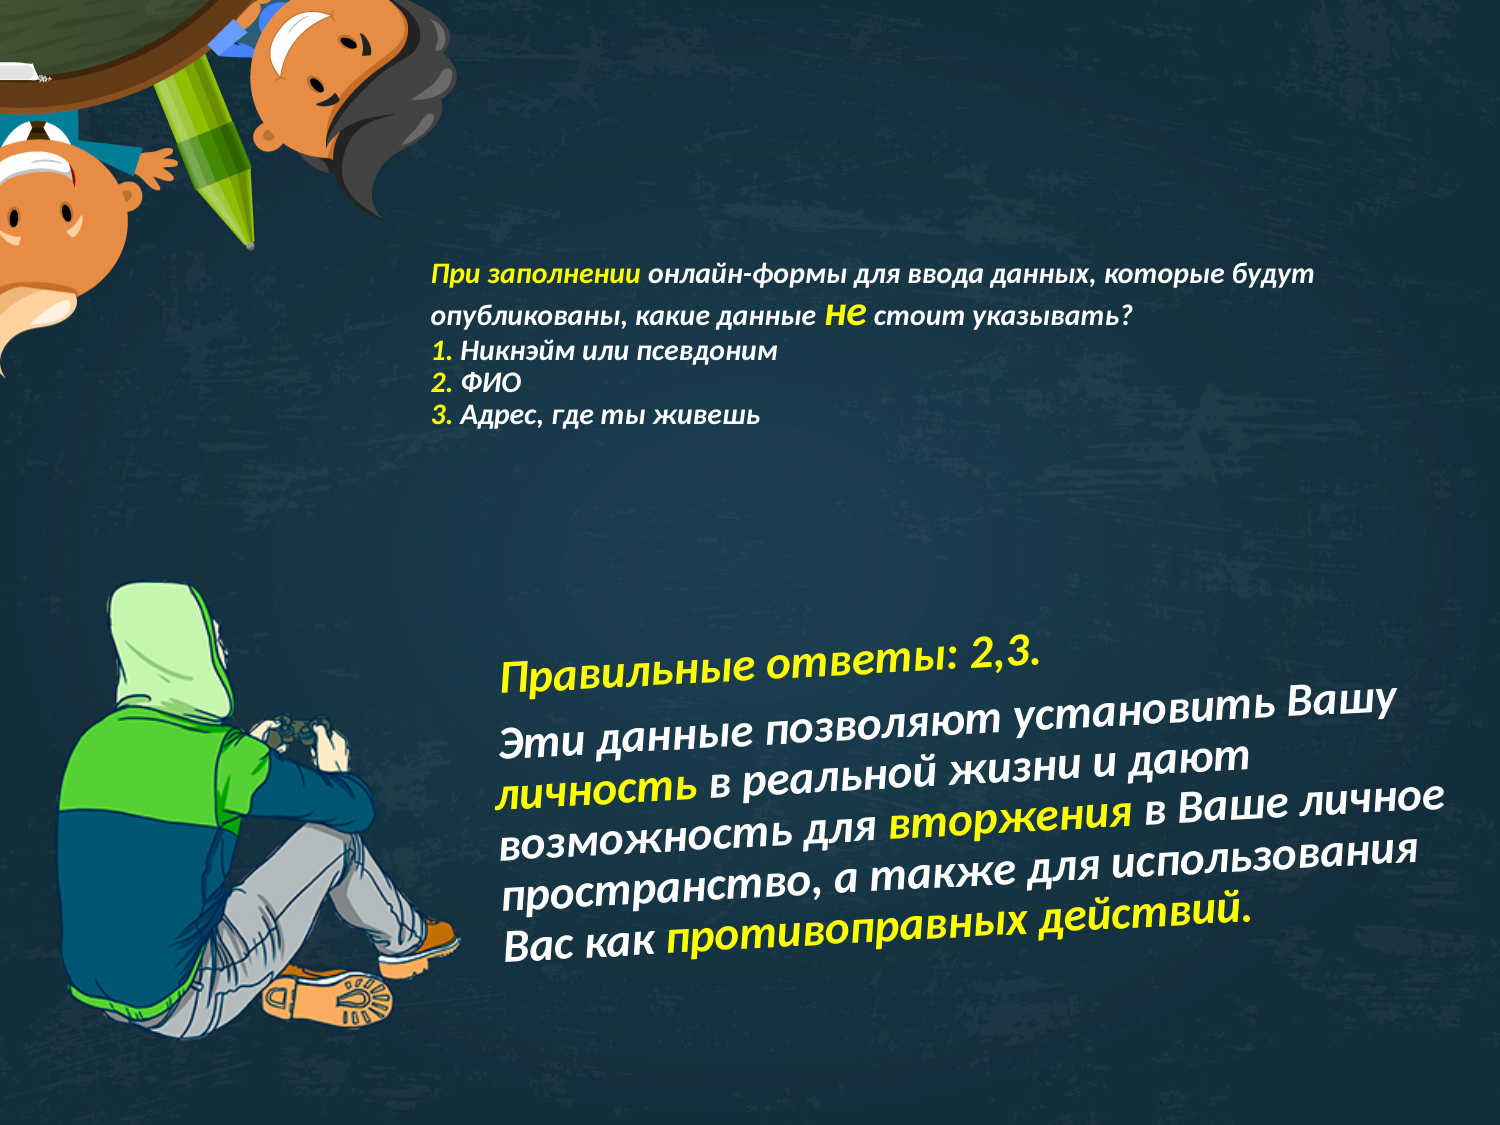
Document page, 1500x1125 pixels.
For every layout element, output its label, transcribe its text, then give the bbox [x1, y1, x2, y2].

list Правильные ответы: 2,3. Эти данные позволяют установить Вашу личность в реальной жизни и дают возможность для вторжения в Ваше личное пространство, а также для использования Вас как противоправных действий. [461, 591, 1499, 1017]
picture [0, 0, 1500, 1125]
title При заполнении онлайн-формы для ввода данных, которые будут опубликованы, какие данные не стоит указывать? 1. Никнэйм или псевдоним 2. ФИО 3. Адрес, где ты живешь [415, 248, 1500, 478]
